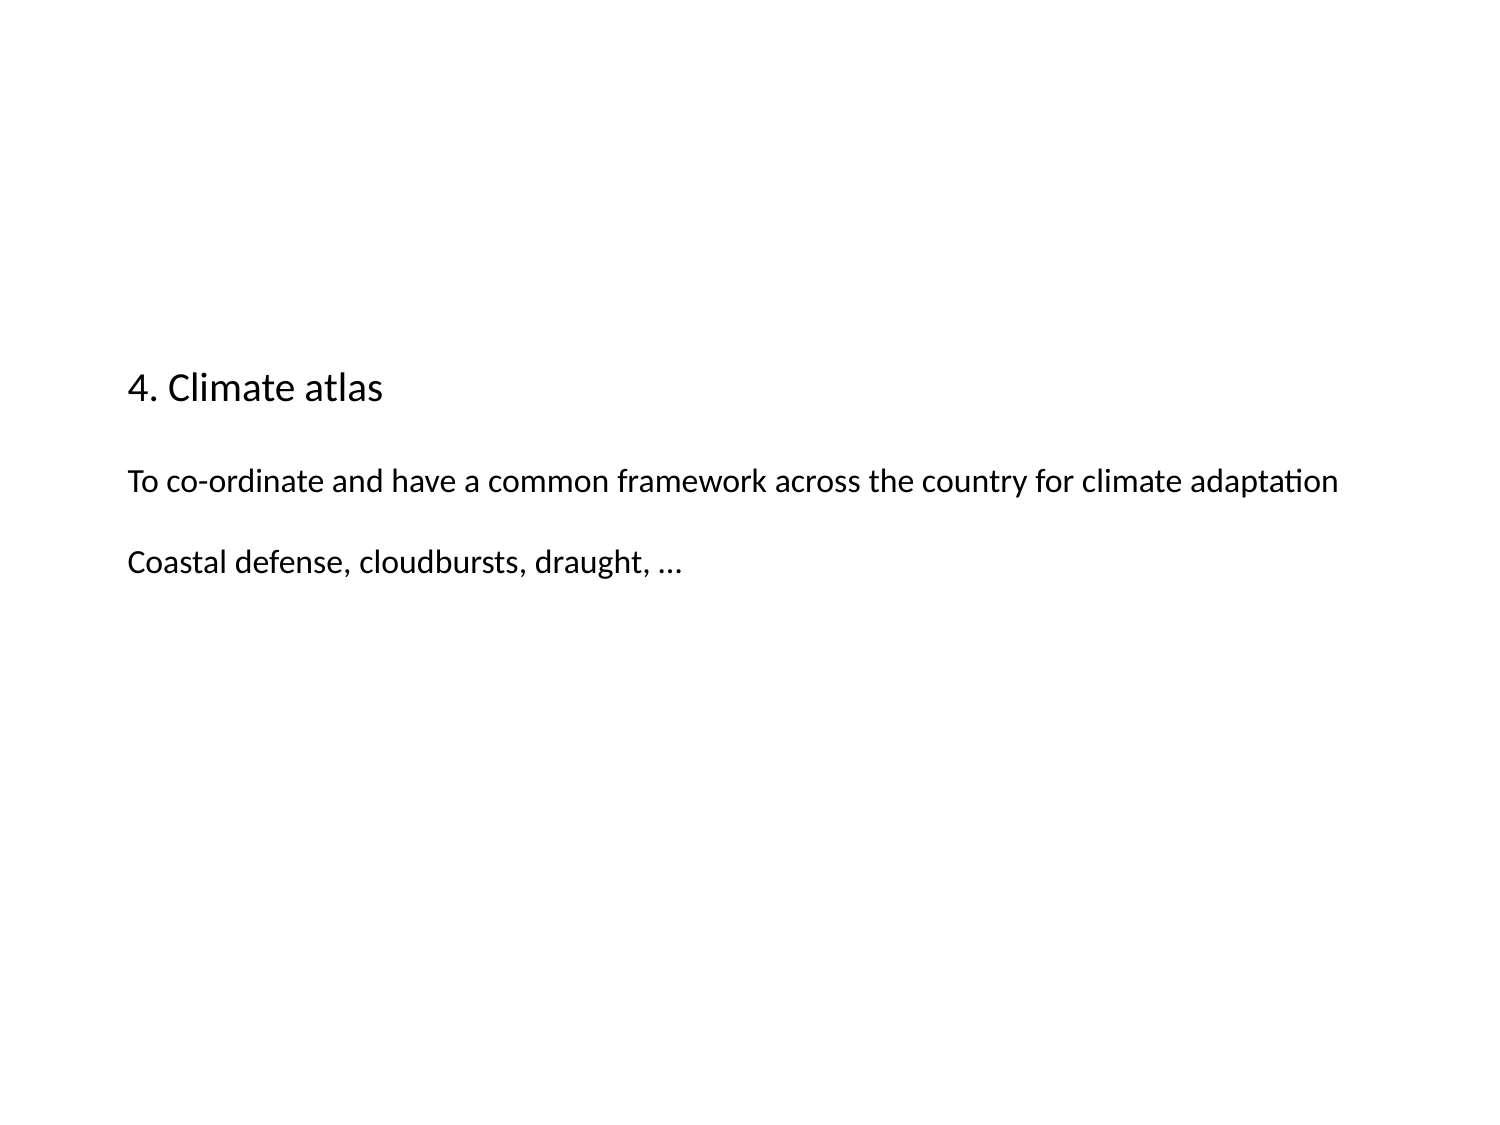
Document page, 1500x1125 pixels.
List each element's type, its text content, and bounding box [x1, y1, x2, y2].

title 4. Climate atlas To co-ordinate and have a common framework across the country for climate adaptation Coastal defense, cloudbursts, draught, … [112, 349, 1388, 591]
